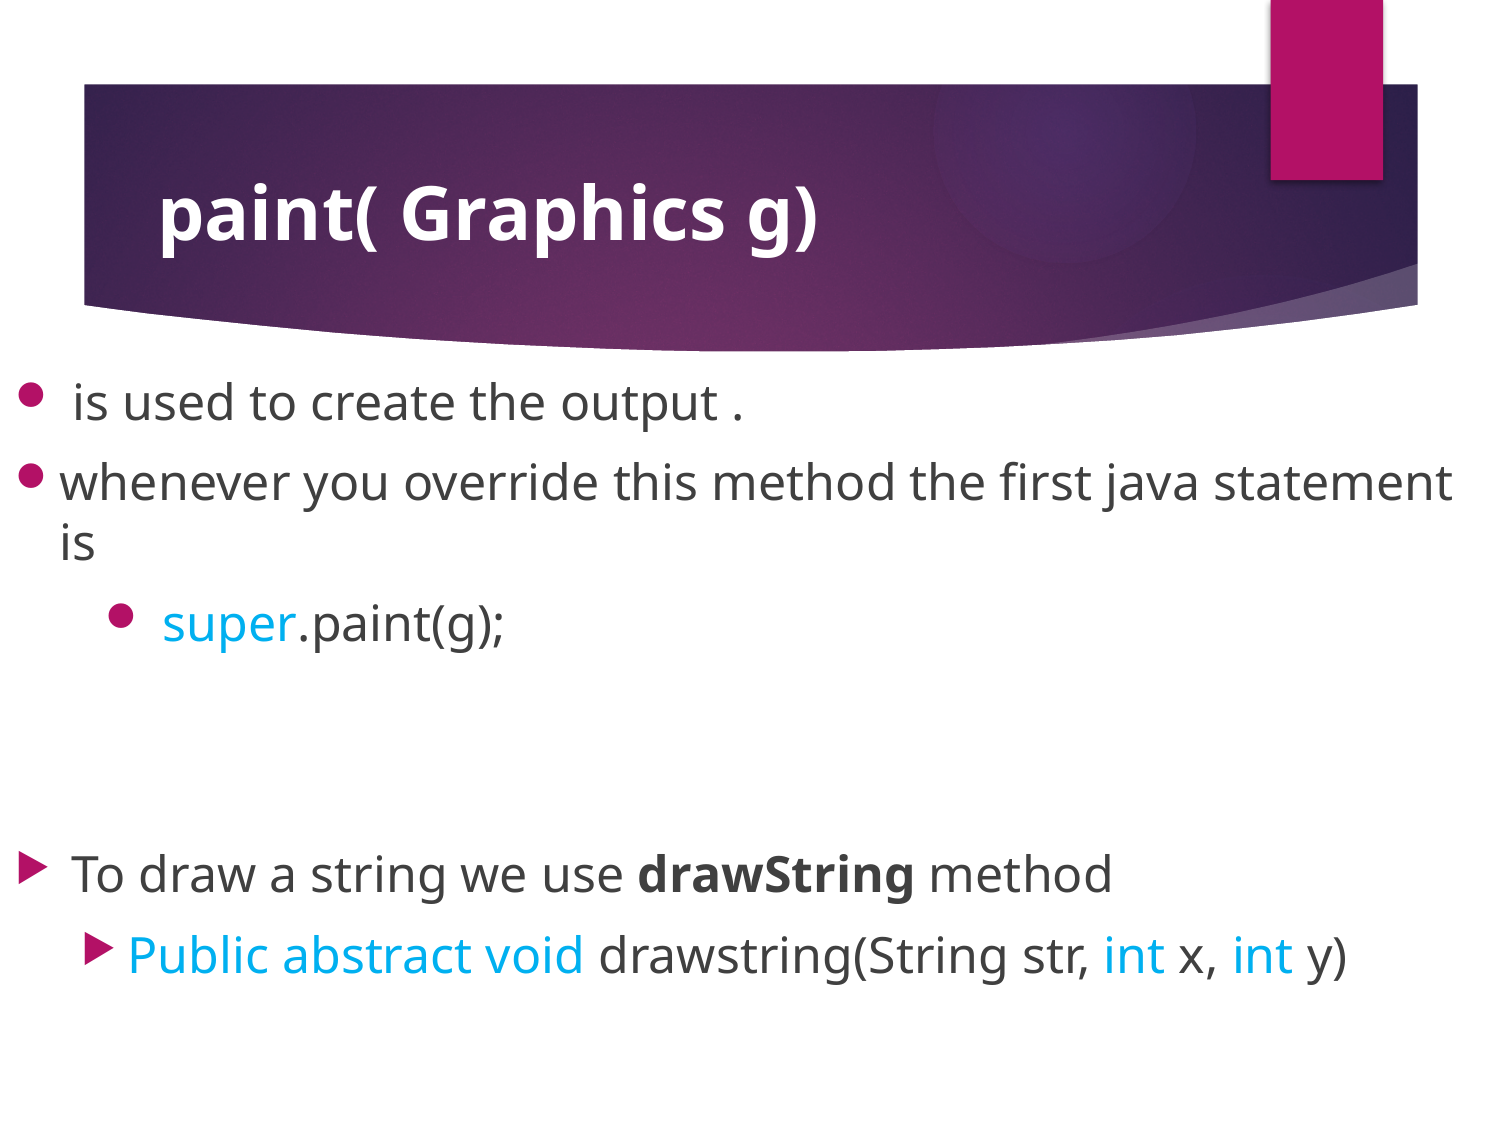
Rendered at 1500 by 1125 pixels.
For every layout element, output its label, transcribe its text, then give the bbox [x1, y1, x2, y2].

list is used to create the output . whenever you override this method the first java statement is super.paint(g); To draw a string we use drawString method Public abstract void drawstring(String str, int x, int y) [0, 362, 1471, 1125]
title paint( Graphics g) [142, 152, 1183, 269]
